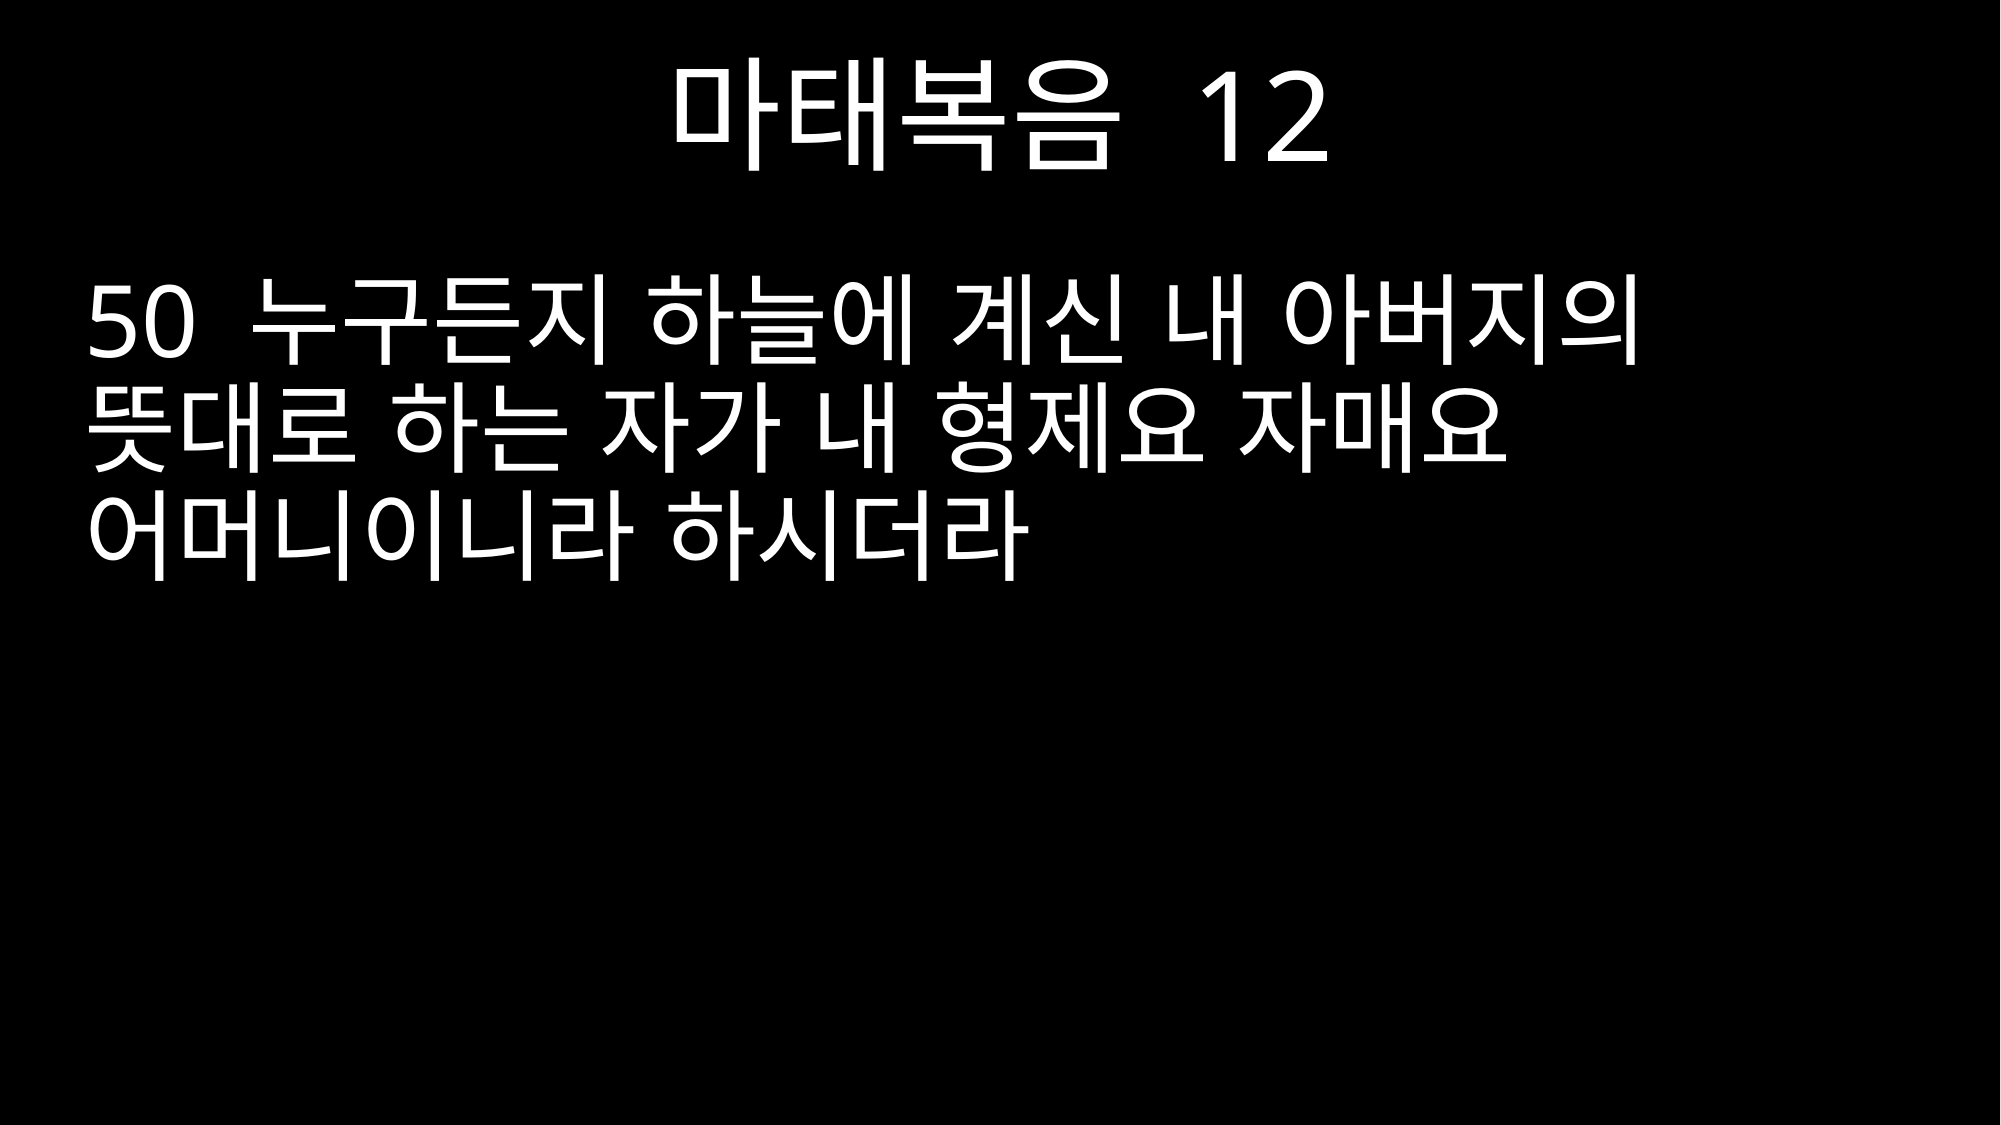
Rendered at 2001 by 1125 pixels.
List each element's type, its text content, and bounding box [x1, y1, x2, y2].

footer 마태복음 12 [0, 32, 2000, 192]
list 50 누구든지 하늘에 계신 내 아버지의 뜻대로 하는 자가 내 형제요 자매요 어머니이니라 하시더라 [69, 263, 1953, 423]
picture [0, 0, 2001, 1125]
